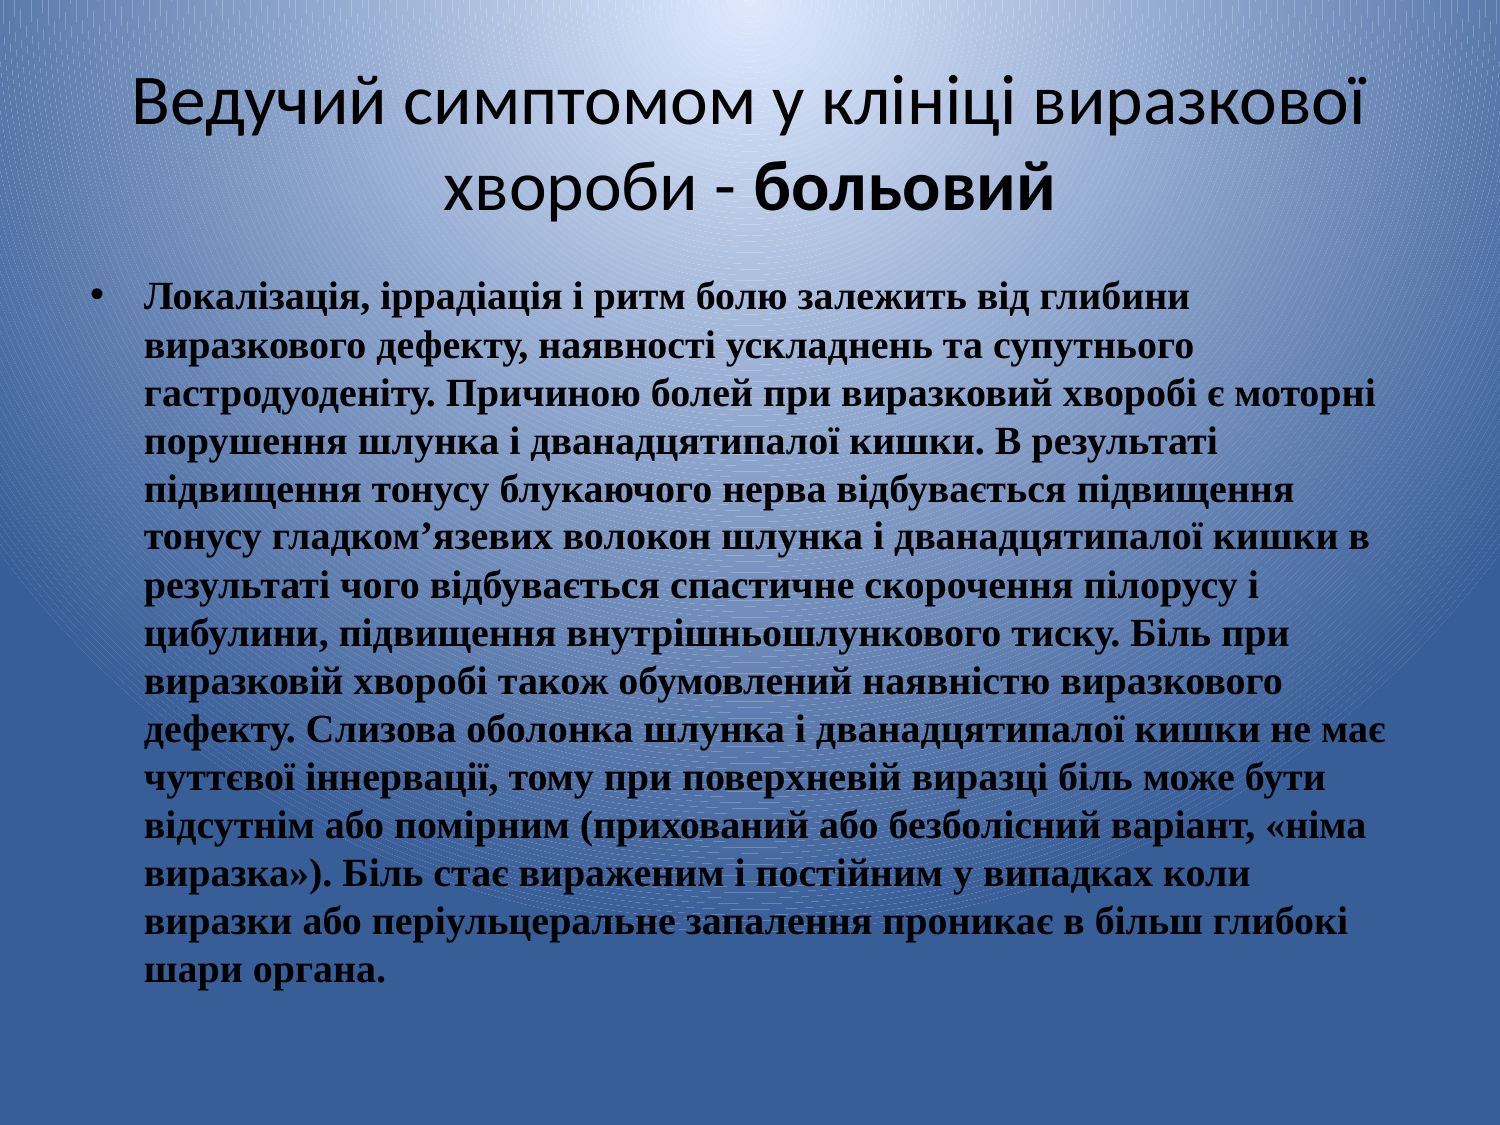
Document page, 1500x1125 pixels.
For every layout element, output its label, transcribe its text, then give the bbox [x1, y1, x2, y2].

list Локалiзацiя, iррадiацiя i ритм болю залежить вiд глибини виразкового дефекту, наявностi ускладнень та супутнього гастродуоденiту. Причиною болей при виразковий хворобi є моторнi порушення шлунка i дванадцятипалої кишки. В результатi пiдвищення тонусу блукаючого нерва вiдбувається пiдвищення тонусу гладком’язевих волокон шлунка i дванадцятипалої кишки в результатi чого вiдбувається спастичне скорочення пiлорусу i цибулини, пiдвищення внутрiшньошлункового тиску. Бiль при виразковiй хворобi також обумовлений наявнiстю виразкового дефекту. Слизова оболонка шлунка i дванадцятипалої кишки не має чуттєвої iннервацiї, тому при поверхневiй виразцi бiль може бути вiдсутнiм або помiрним (прихований або безболiсний варiант, «нiма виразка»). Бiль стає вираженим i постiйним у випадках коли виразки або перiульцеральне запалення проникає в бiльш глибокi шари органа. [75, 262, 1425, 1005]
title Ведучий симптомом у клiнiцi виразкової хвороби - больовий [75, 45, 1425, 233]
